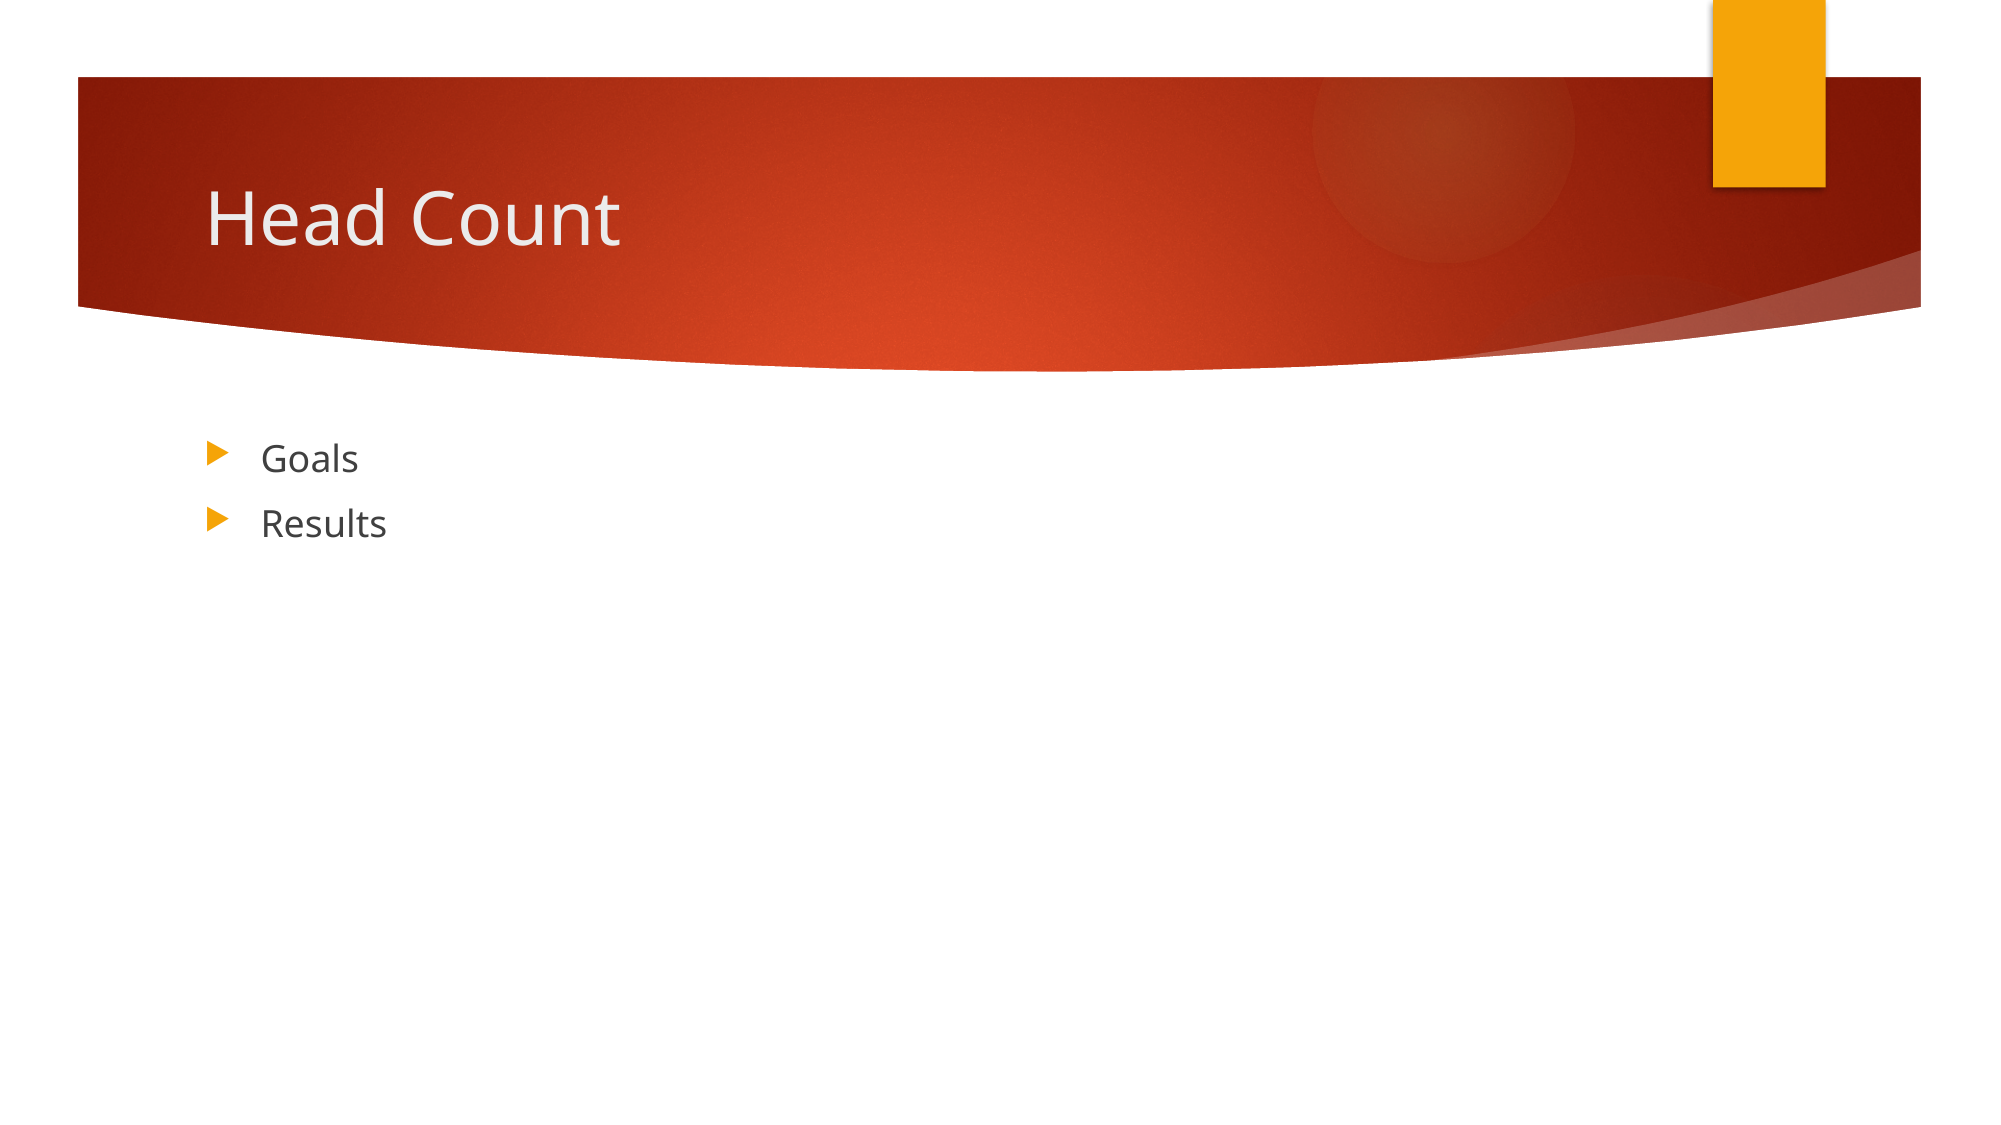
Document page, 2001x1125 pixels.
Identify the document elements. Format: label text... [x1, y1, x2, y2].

title Head Count [189, 155, 1627, 275]
list Goals Results [189, 427, 1627, 988]
